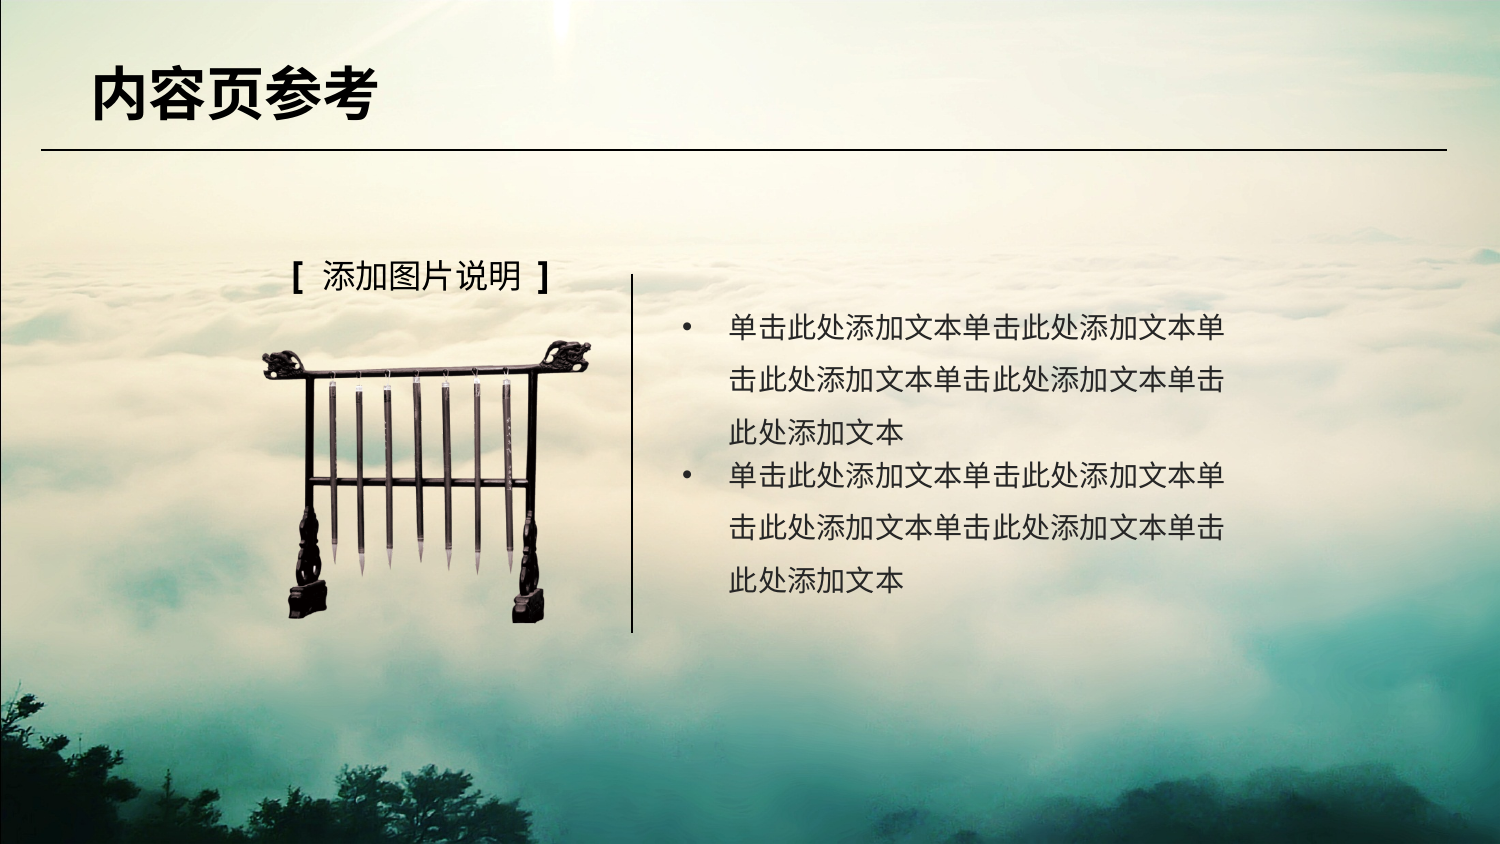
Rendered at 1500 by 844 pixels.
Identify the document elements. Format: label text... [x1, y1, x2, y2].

text_box 单击此处添加文本单击此处添加文本单击此处添加文本单击此处添加文本单击此处添加文本 [667, 284, 1270, 432]
text_box 单击此处添加文本单击此处添加文本单击此处添加文本单击此处添加文本单击此处添加文本 [667, 432, 1270, 657]
title 内容页参考 [75, 33, 1425, 151]
text_box [ 添加图片说明 ] [232, 243, 609, 304]
picture [0, 0, 1500, 844]
